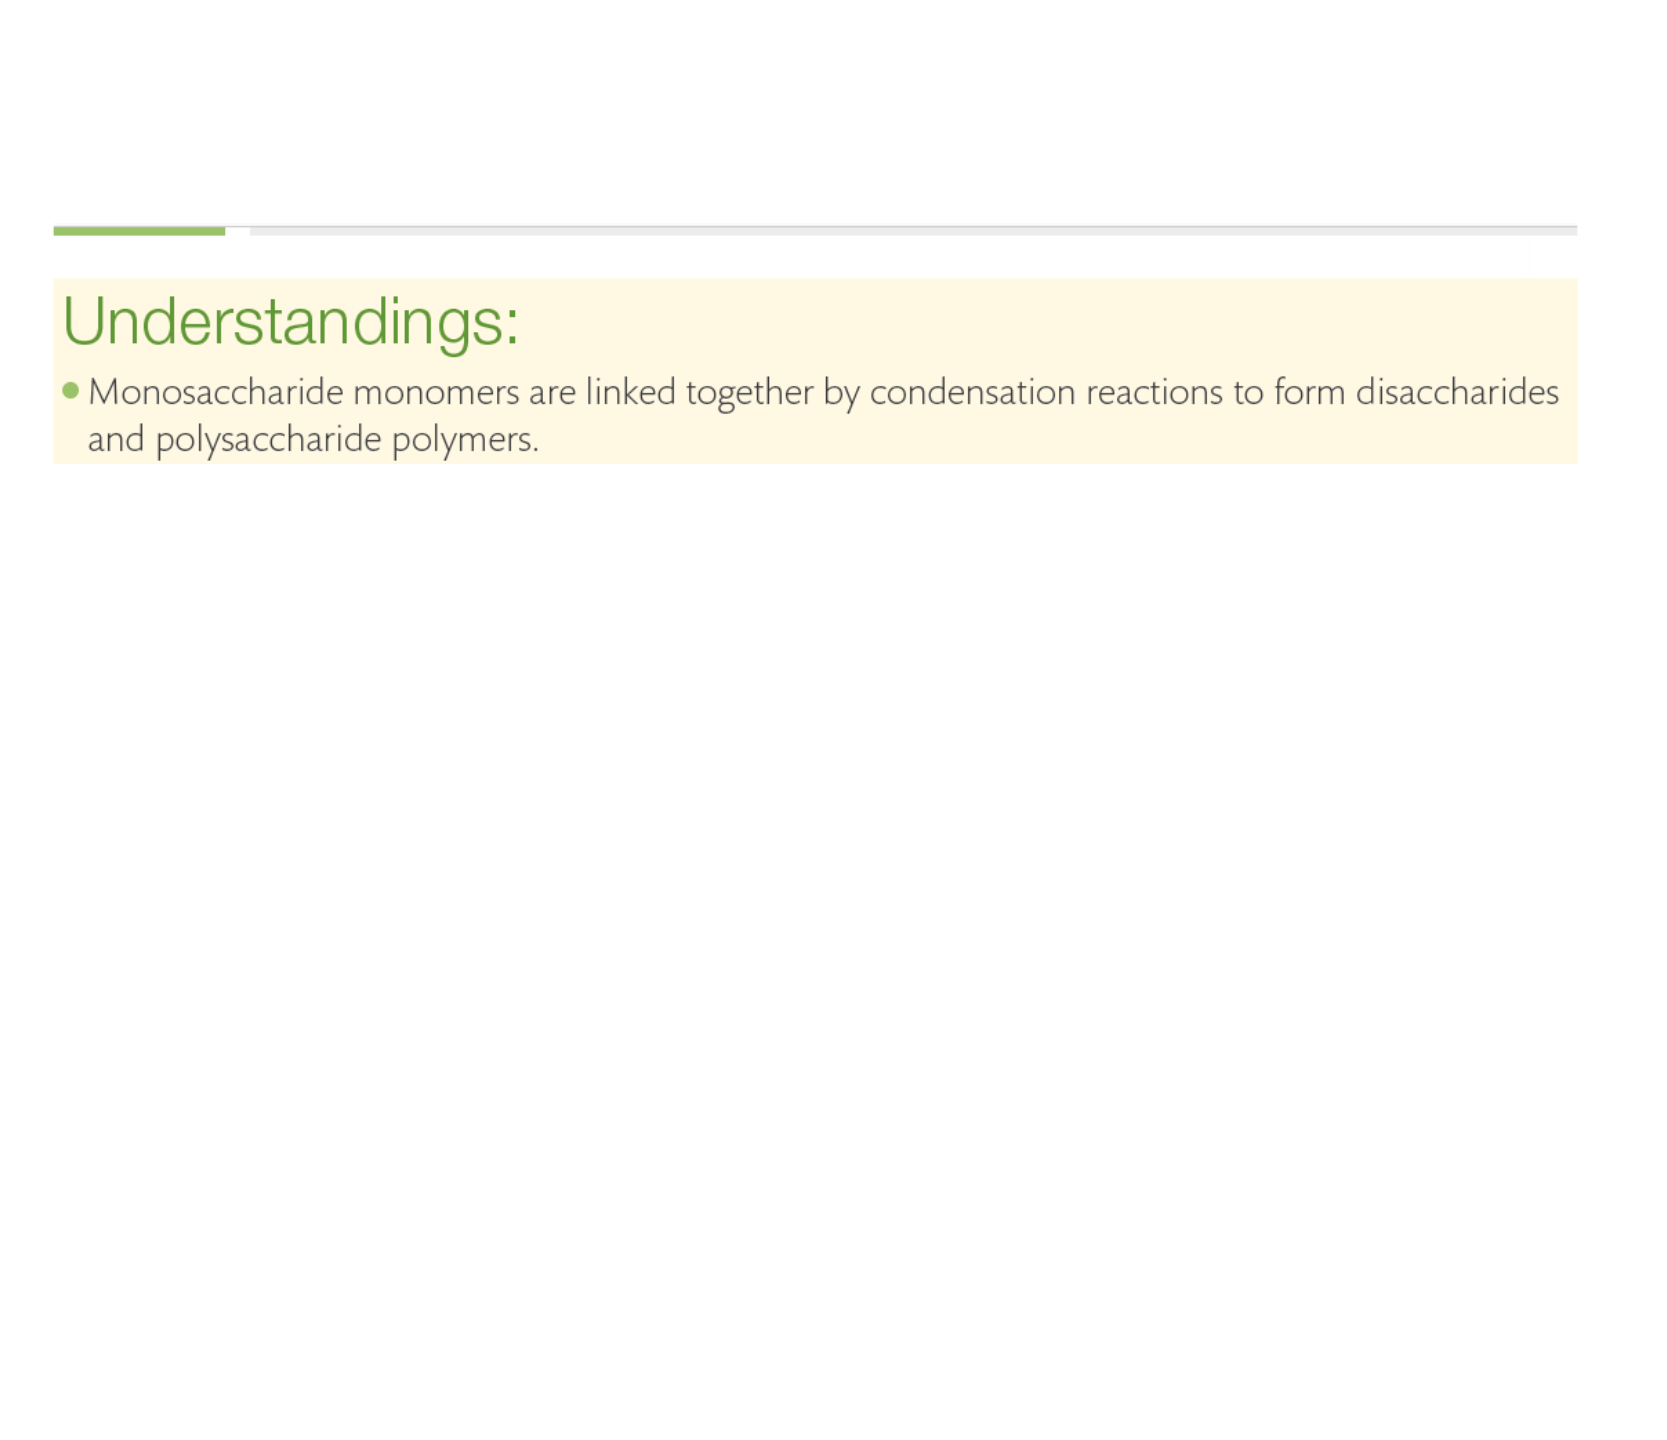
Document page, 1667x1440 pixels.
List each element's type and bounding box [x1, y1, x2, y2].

picture [53, 223, 1578, 464]
